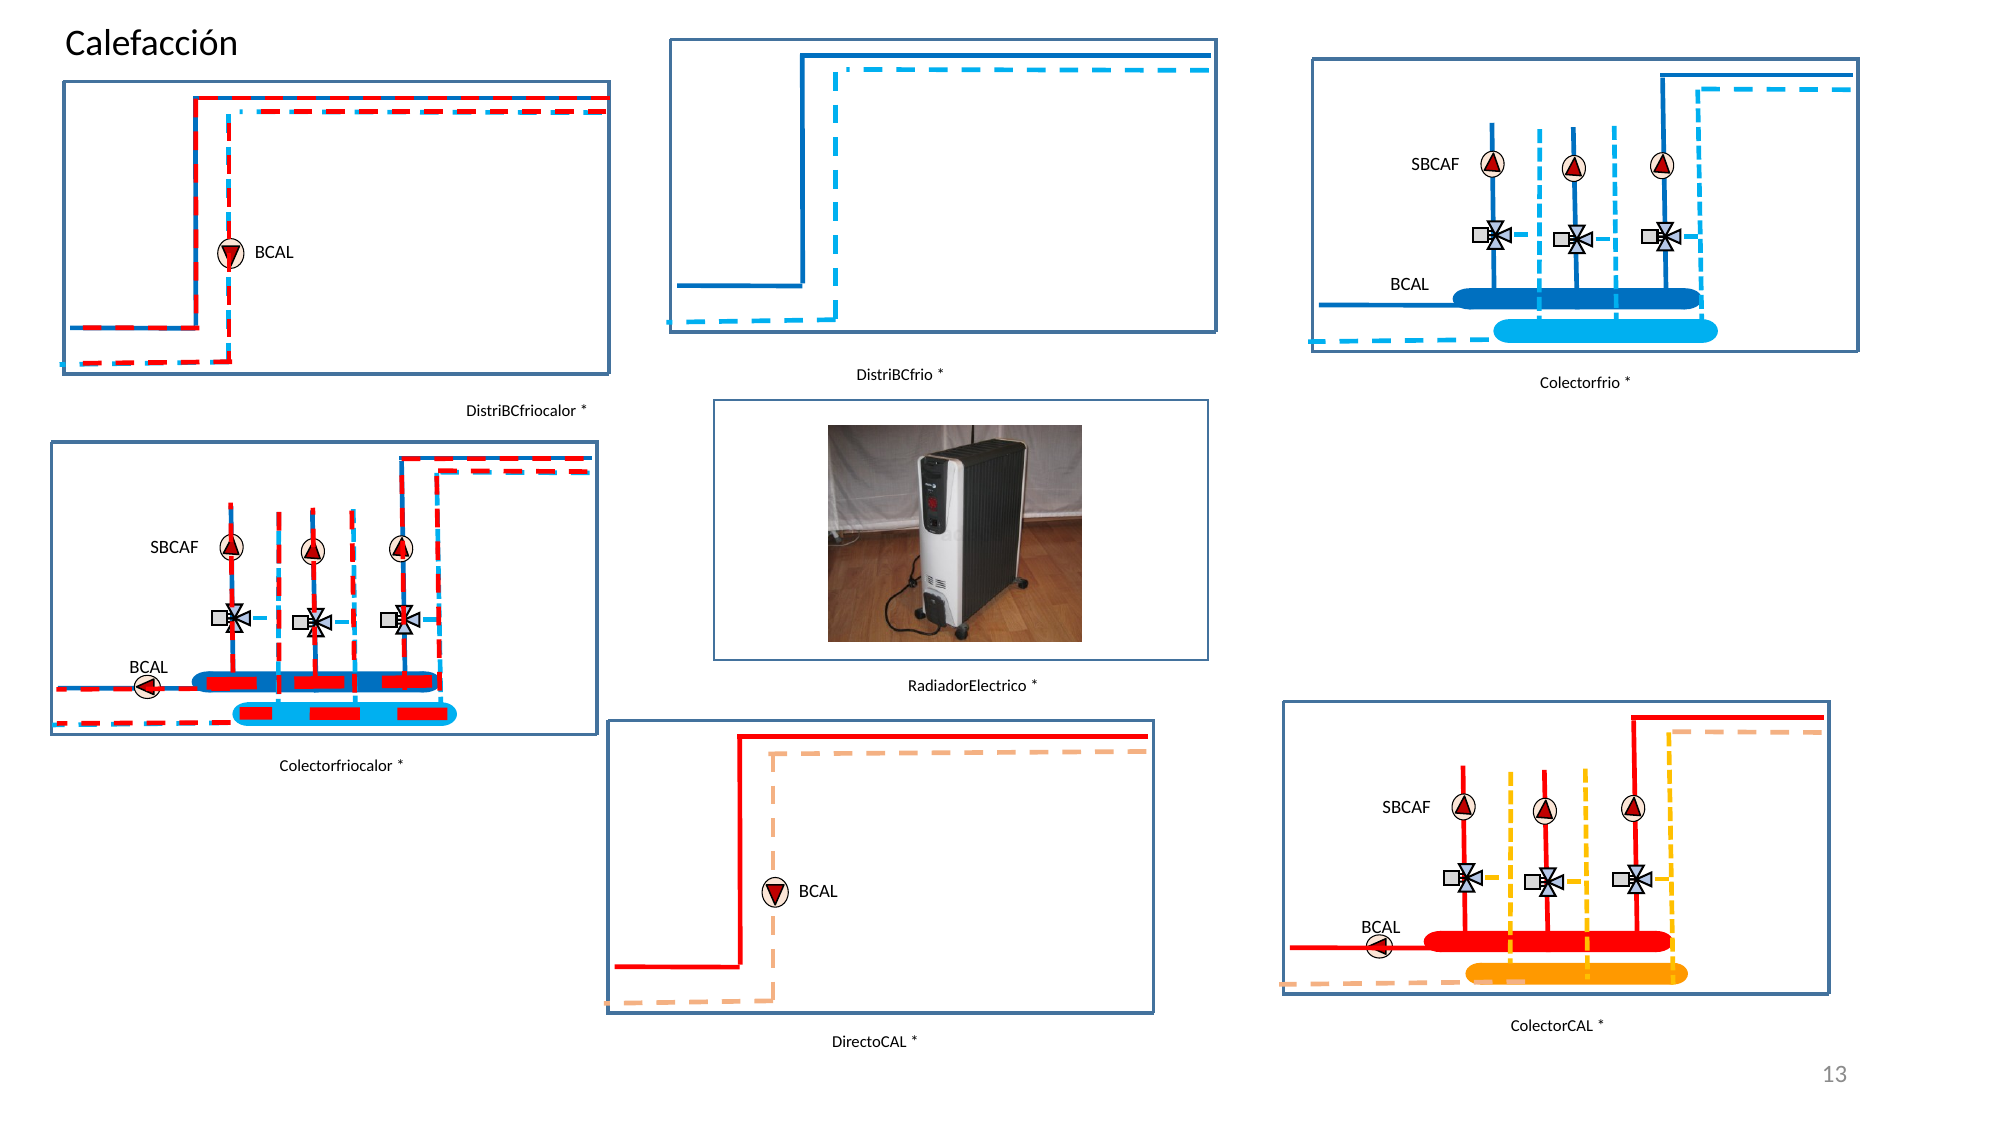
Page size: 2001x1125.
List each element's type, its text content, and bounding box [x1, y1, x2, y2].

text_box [317, 684, 351, 693]
text_box DirectoCAL * [817, 1022, 934, 1058]
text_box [401, 460, 406, 535]
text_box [230, 633, 234, 681]
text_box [1573, 254, 1578, 310]
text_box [1480, 151, 1505, 178]
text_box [1588, 930, 1668, 953]
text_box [1540, 288, 1573, 310]
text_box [1578, 288, 1614, 310]
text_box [405, 535, 413, 562]
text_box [436, 472, 440, 691]
text_box DistriBCfriocalor * [451, 392, 604, 427]
slide_number 13 [1412, 1042, 1863, 1103]
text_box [666, 319, 836, 323]
text_box [50, 442, 597, 736]
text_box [762, 877, 789, 908]
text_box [234, 671, 278, 681]
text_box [219, 534, 230, 561]
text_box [1662, 179, 1667, 222]
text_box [59, 361, 229, 365]
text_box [1544, 825, 1549, 868]
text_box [1703, 320, 1717, 342]
text_box Calefacción [50, 10, 254, 71]
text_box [436, 714, 442, 725]
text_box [1573, 127, 1578, 155]
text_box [191, 671, 230, 681]
text_box ColectorCAL * [1496, 1007, 1621, 1042]
text_box Colectorfrio * [1525, 364, 1648, 400]
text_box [1525, 868, 1564, 896]
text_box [229, 238, 244, 269]
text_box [280, 684, 312, 693]
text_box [233, 534, 244, 561]
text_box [1491, 249, 1495, 299]
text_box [442, 703, 456, 725]
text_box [1533, 798, 1557, 825]
text_box [669, 39, 1216, 334]
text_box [381, 606, 401, 634]
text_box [1650, 152, 1674, 179]
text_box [1633, 894, 1638, 938]
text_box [1662, 77, 1667, 152]
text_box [1554, 225, 1593, 254]
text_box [280, 671, 312, 681]
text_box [217, 238, 228, 269]
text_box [1617, 288, 1697, 310]
picture [828, 425, 1082, 642]
text_box Colectorfriocalor * [264, 747, 420, 783]
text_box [603, 1000, 774, 1004]
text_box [1452, 288, 1539, 310]
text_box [1697, 89, 1703, 342]
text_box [293, 608, 312, 637]
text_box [1549, 930, 1585, 953]
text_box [211, 604, 230, 633]
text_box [233, 703, 436, 725]
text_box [1279, 981, 1526, 985]
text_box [1443, 864, 1482, 892]
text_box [312, 507, 316, 678]
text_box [1573, 182, 1578, 225]
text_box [1662, 251, 1667, 295]
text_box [1562, 155, 1586, 182]
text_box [1472, 221, 1511, 249]
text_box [312, 684, 317, 693]
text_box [135, 690, 160, 700]
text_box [301, 538, 312, 565]
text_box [312, 637, 317, 681]
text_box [1544, 896, 1549, 953]
text_box RadiadorElectrico * [893, 667, 1054, 702]
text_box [1613, 865, 1652, 894]
text_box [1311, 59, 1858, 353]
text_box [1544, 769, 1549, 798]
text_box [1633, 720, 1638, 795]
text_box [389, 535, 401, 562]
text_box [1308, 338, 1555, 342]
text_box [351, 507, 355, 681]
text_box [1282, 701, 1829, 996]
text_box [405, 606, 420, 634]
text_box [1462, 765, 1466, 793]
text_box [1642, 222, 1681, 251]
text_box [1668, 732, 1674, 985]
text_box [1674, 962, 1688, 985]
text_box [1452, 793, 1476, 820]
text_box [1465, 962, 1668, 985]
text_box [1494, 320, 1697, 342]
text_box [317, 671, 351, 681]
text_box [436, 472, 442, 713]
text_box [1462, 892, 1466, 942]
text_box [233, 604, 250, 633]
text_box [52, 721, 294, 725]
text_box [401, 472, 405, 681]
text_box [135, 673, 160, 688]
text_box [713, 399, 1209, 661]
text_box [316, 538, 325, 565]
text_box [191, 684, 278, 693]
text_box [1633, 822, 1638, 865]
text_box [316, 608, 332, 637]
text_box DistriBCfrio * [841, 356, 961, 392]
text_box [1511, 930, 1544, 953]
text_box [1491, 178, 1495, 221]
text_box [356, 671, 436, 693]
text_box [1621, 795, 1645, 822]
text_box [1462, 820, 1466, 864]
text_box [1423, 930, 1510, 953]
text_box [606, 720, 1154, 1015]
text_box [1491, 122, 1495, 151]
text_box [1367, 949, 1392, 960]
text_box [1367, 933, 1392, 947]
text_box [62, 81, 609, 376]
